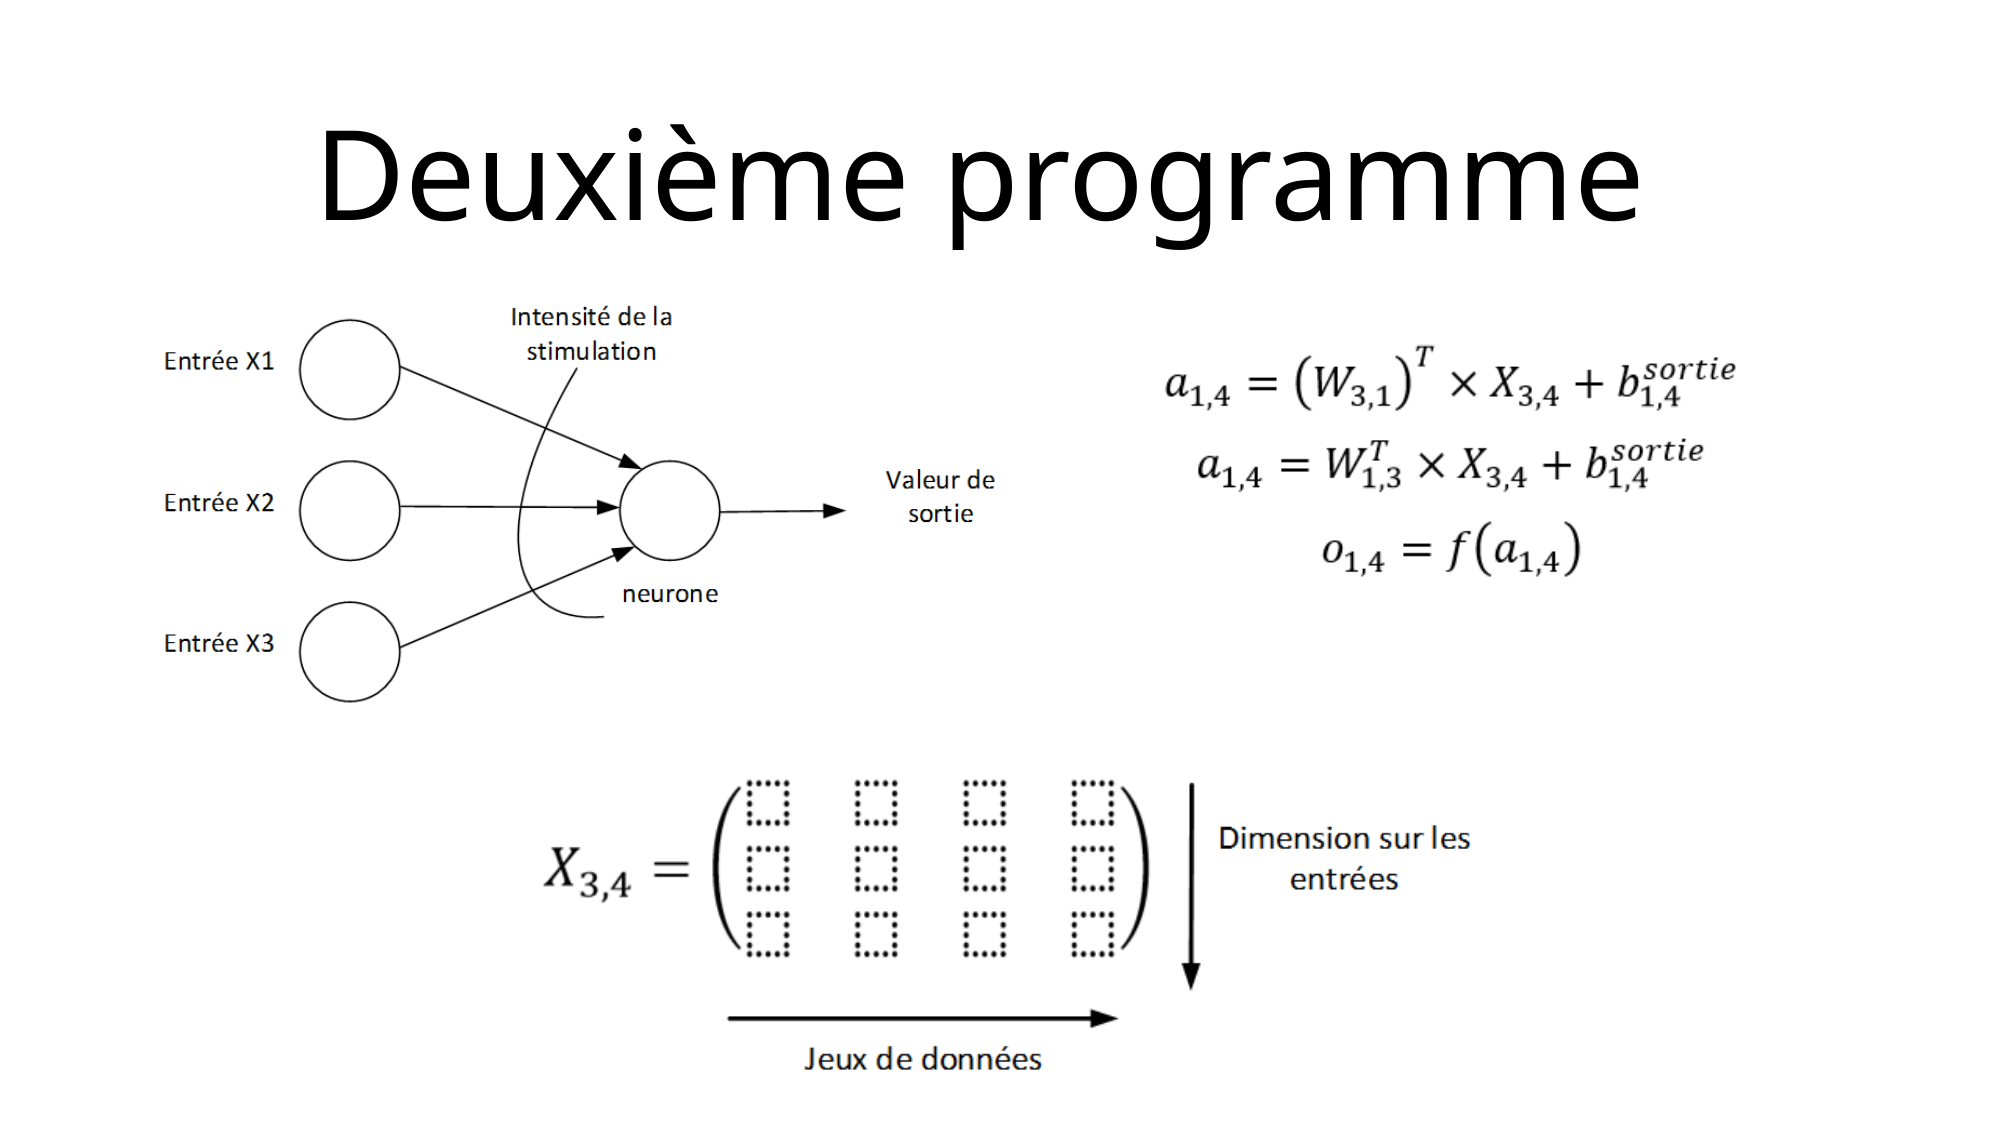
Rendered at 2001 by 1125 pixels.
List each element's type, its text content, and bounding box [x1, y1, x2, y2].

picture [533, 765, 1490, 1084]
picture [157, 295, 1012, 707]
picture [1161, 331, 1748, 595]
text_box Deuxième programme [117, 37, 1843, 255]
